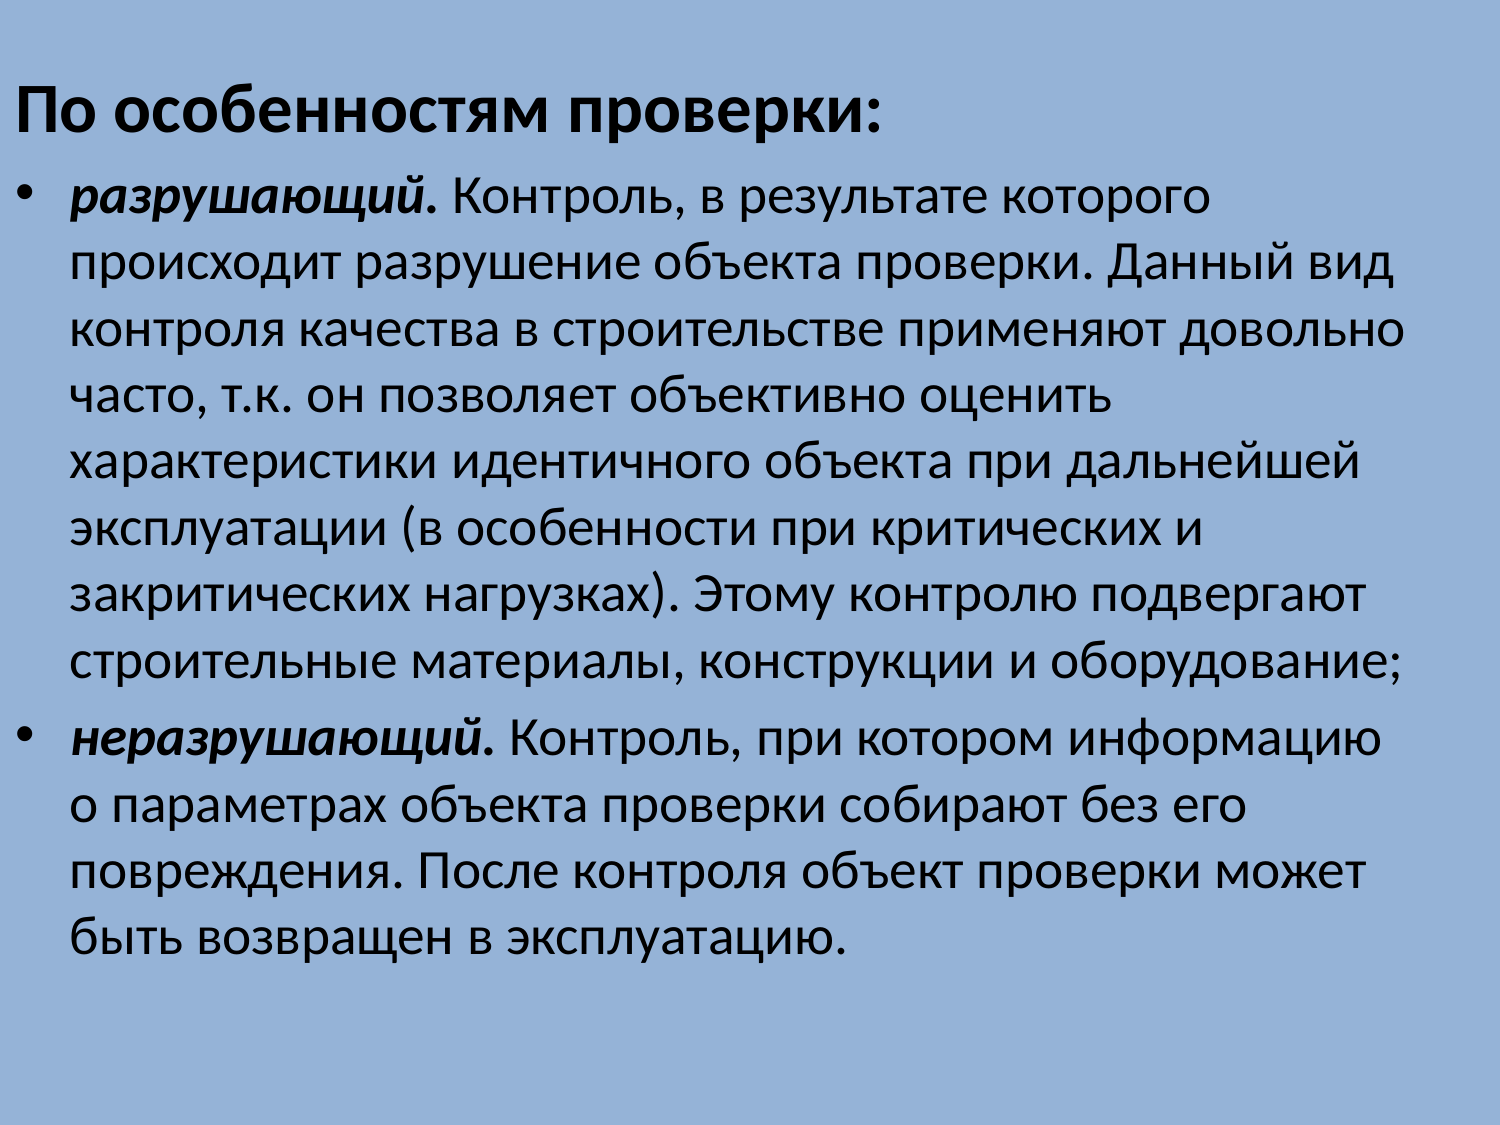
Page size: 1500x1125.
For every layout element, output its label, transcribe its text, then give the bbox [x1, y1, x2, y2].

list По особенностям проверки: разрушающий. Контроль, в результате которого происходит разрушение объекта проверки. Данный вид контроля качества в строительстве применяют довольно часто, т.к. он позволяет объективно оценить характеристики идентичного объекта при дальнейшей эксплуатации (в особенности при критических и закритических нагрузках). Этому контролю подвергают строительные материалы, конструкции и оборудование; неразрушающий. Контроль, при котором информацию о параметрах объекта проверки собирают без его повреждения. После контроля объект проверки может быть возвращен в эксплуатацию. [0, 54, 1425, 1005]
